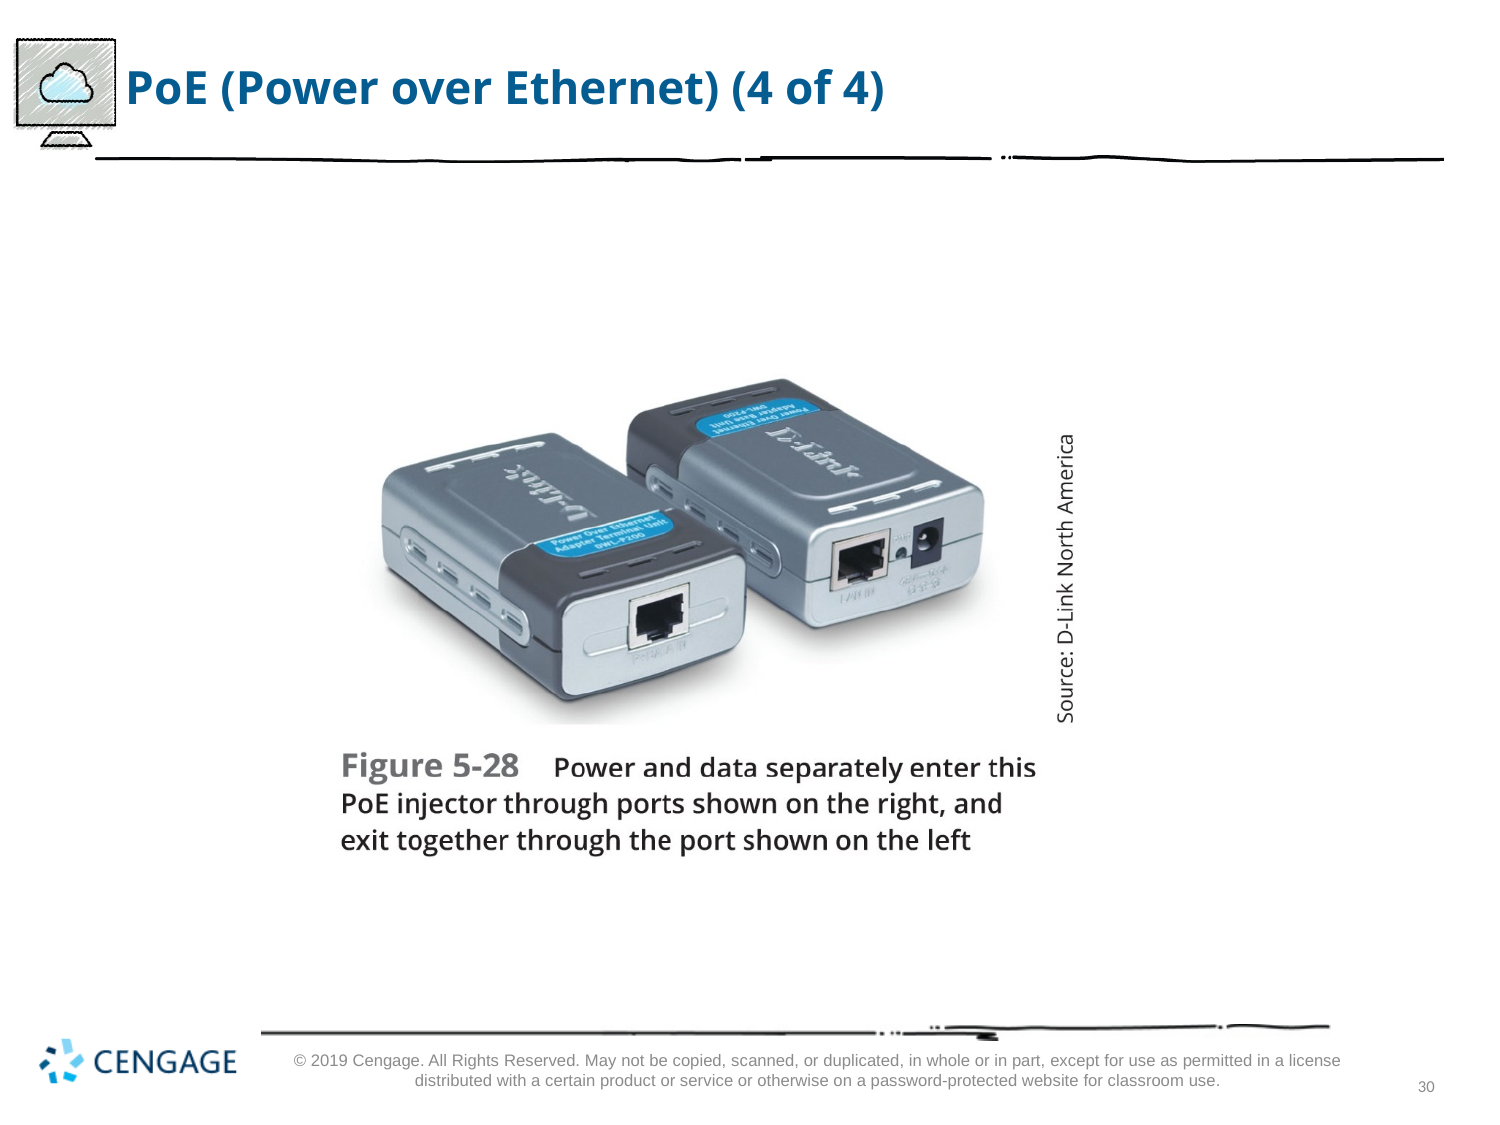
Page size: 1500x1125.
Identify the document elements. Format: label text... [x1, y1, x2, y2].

picture [337, 362, 1076, 860]
picture [19, 1025, 249, 1096]
picture [261, 1024, 1331, 1041]
footer © 2019 Cengage. All Rights Reserved. May not be copied, scanned, or duplicated, in whole or in part, except for use as permitted in a license distributed with a certain product or service or otherwise on a password-protected website for classroom use. [262, 1050, 1375, 1091]
picture [13, 36, 117, 151]
picture [95, 155, 1444, 163]
title P o E (Power over Ethernet) (4 of 4) [125, 66, 1442, 116]
